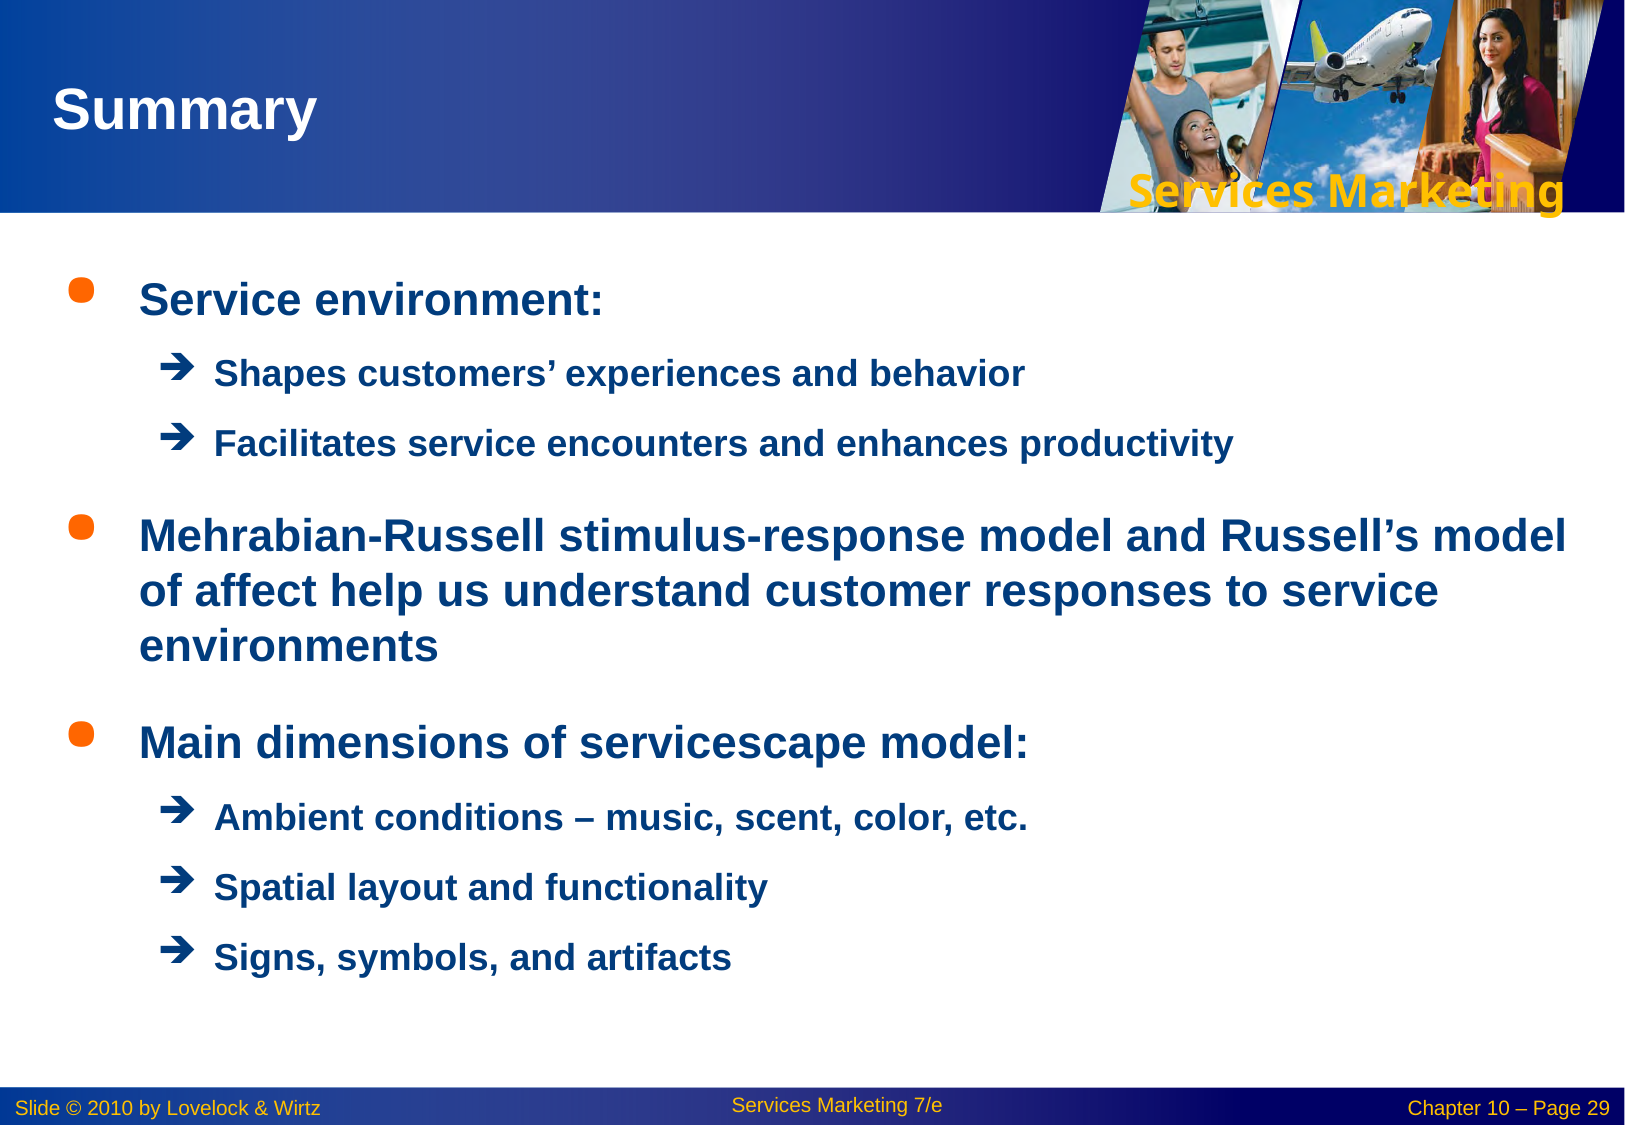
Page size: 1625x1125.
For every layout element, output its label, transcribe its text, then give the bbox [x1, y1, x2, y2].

title Summary [36, 37, 1088, 176]
picture [1100, 0, 1604, 213]
list Service environment: Shapes customers’ experiences and behavior Facilitates service encounters and enhances productivity Mehrabian-Russell stimulus-response model and Russell’s model of affect help us understand customer responses to service environments Main dimensions of servicescape model: Ambient conditions – music, scent, color, etc. Spatial layout and functionality Signs, symbols, and artifacts [49, 261, 1588, 1051]
picture [1162, 186, 1172, 192]
picture [1546, 187, 1556, 202]
